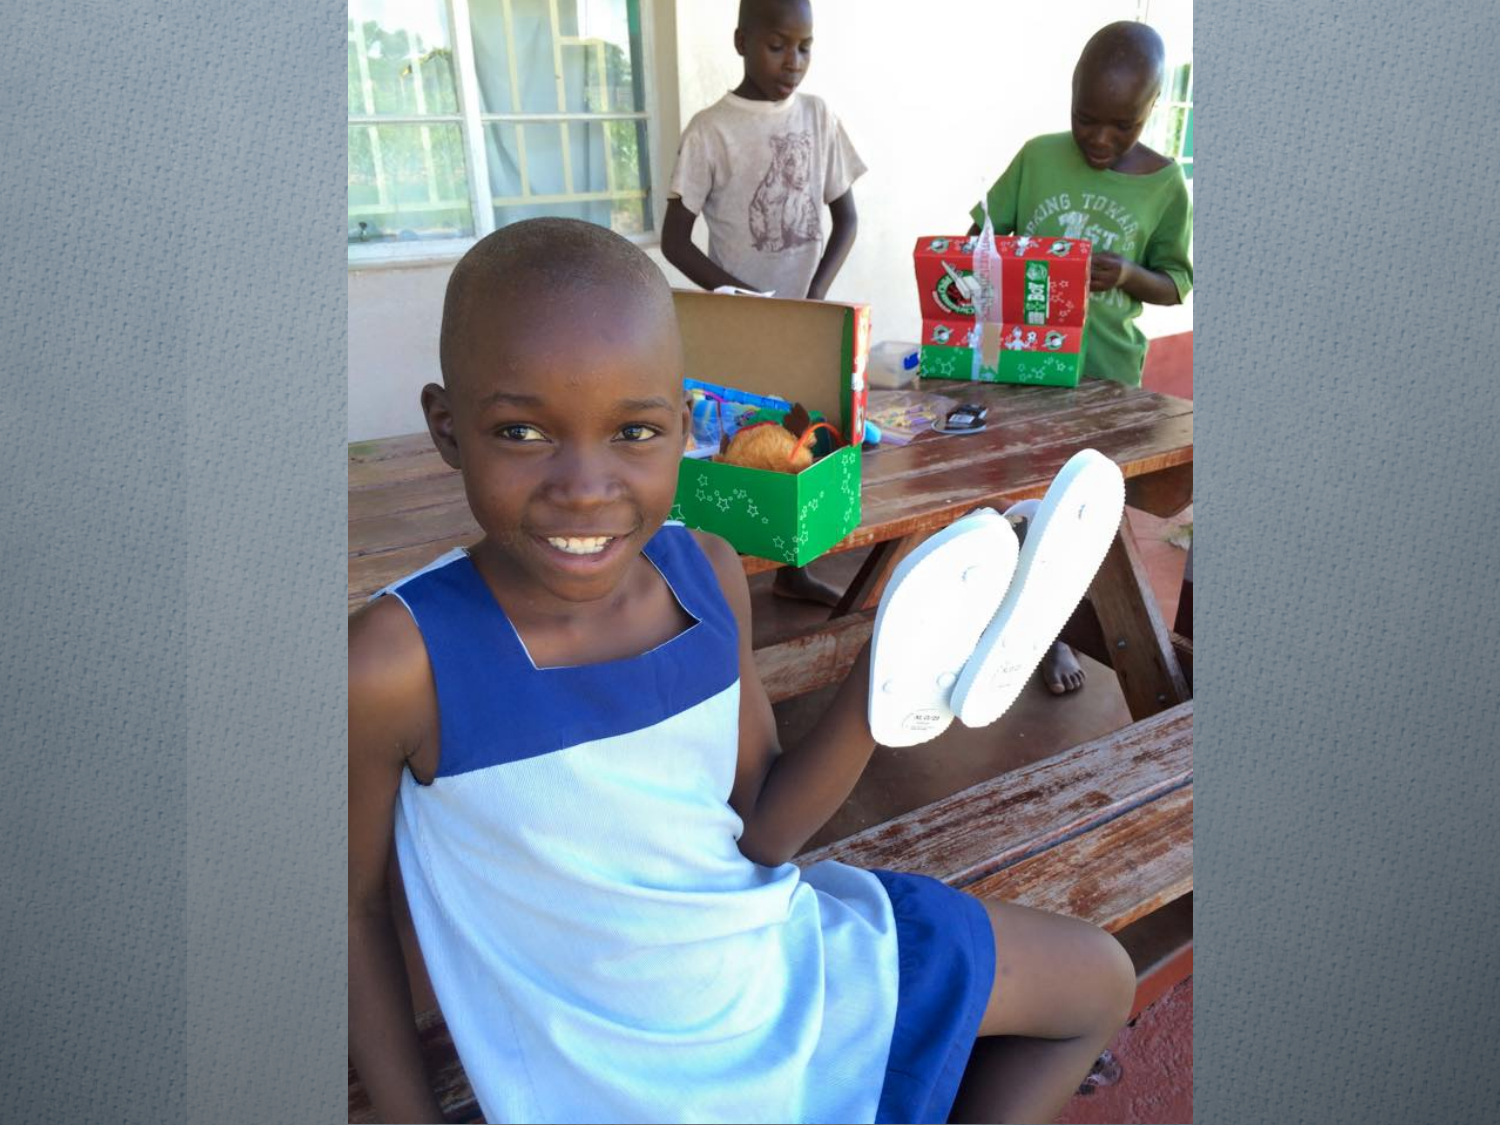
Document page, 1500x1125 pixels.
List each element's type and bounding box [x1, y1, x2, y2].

picture [348, 0, 1193, 1124]
